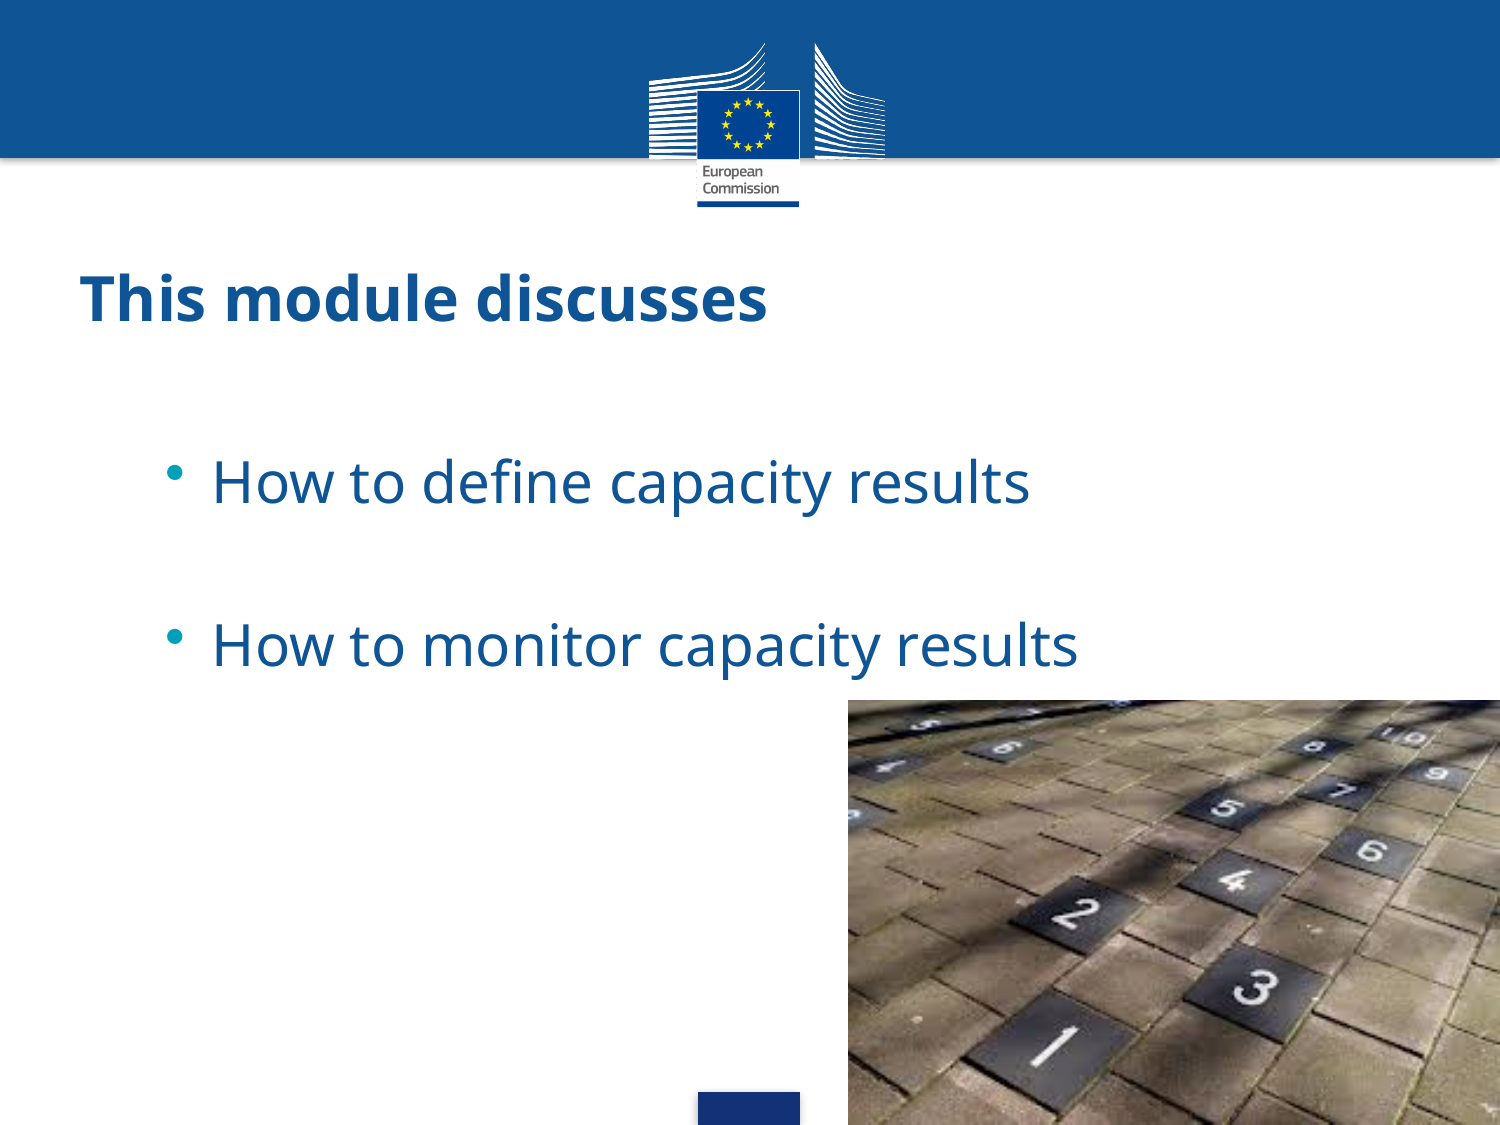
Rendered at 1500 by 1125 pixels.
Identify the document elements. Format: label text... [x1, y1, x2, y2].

picture [649, 42, 885, 208]
list How to define capacity results How to monitor capacity results [75, 437, 1425, 988]
title This module discusses [64, 219, 1415, 374]
picture [848, 700, 1500, 1125]
